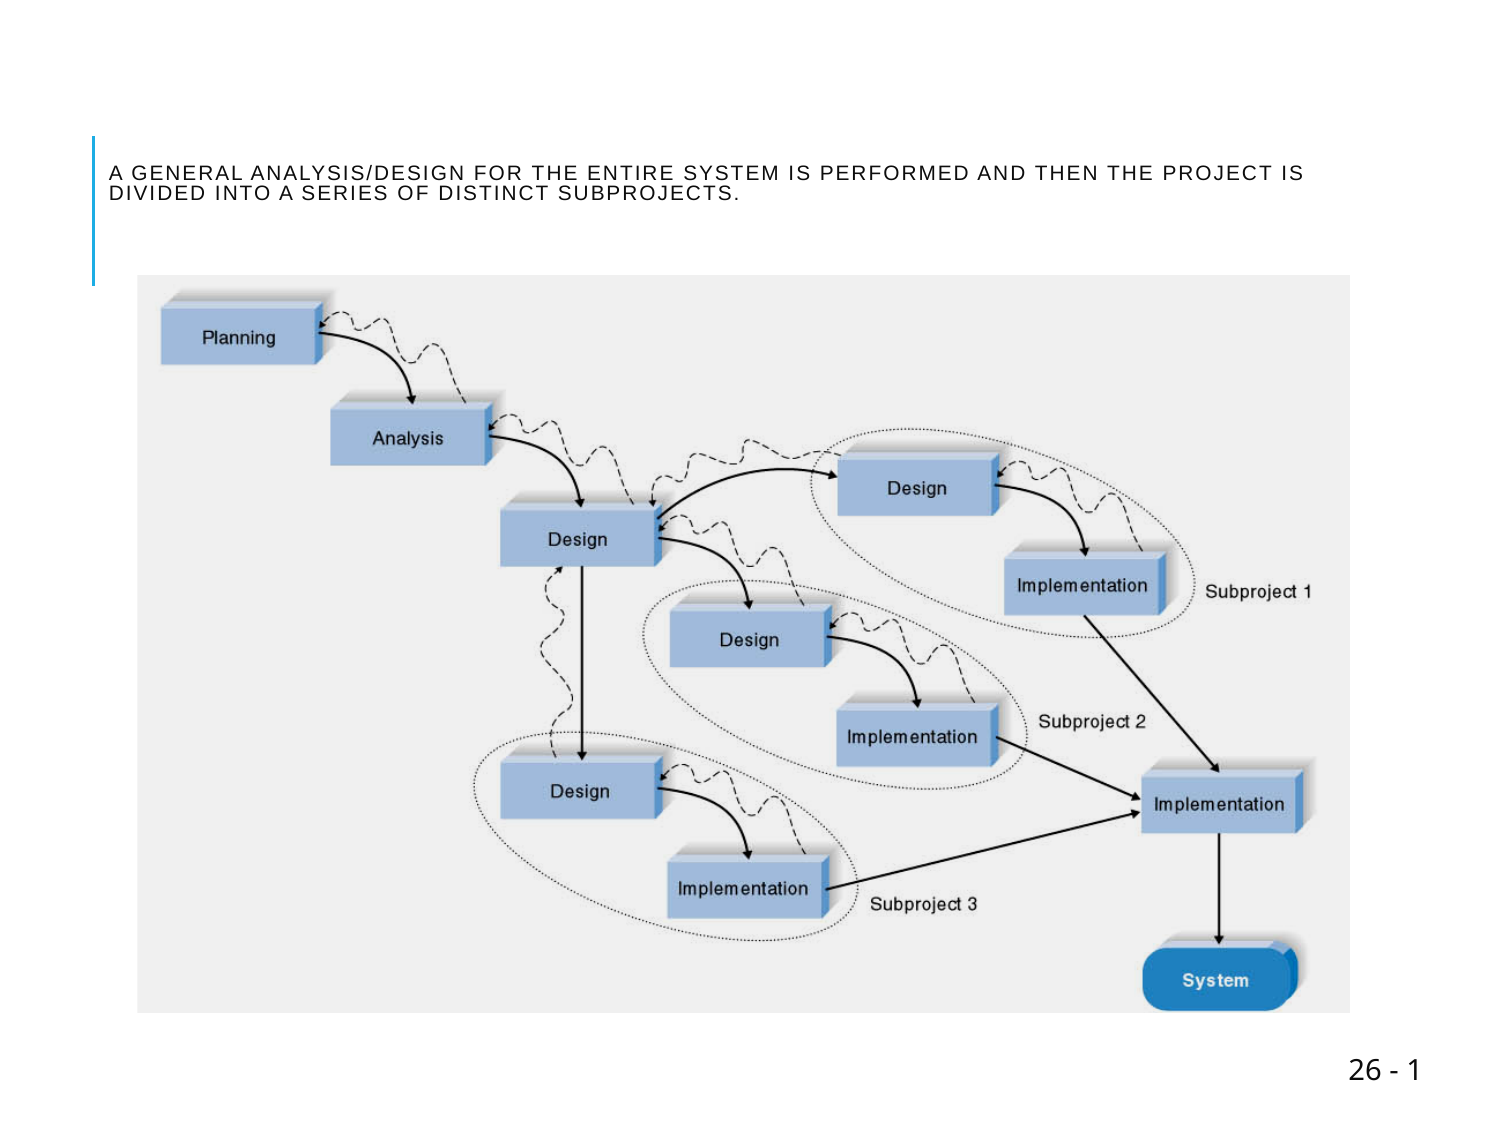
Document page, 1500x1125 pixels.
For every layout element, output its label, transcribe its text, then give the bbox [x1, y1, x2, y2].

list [137, 274, 1351, 1013]
slide_number 1 - 26 [1333, 1061, 1454, 1107]
title A general analysis/design for the entire system is performed and then the project is divided into a series of distinct subprojects. [93, 112, 1338, 238]
